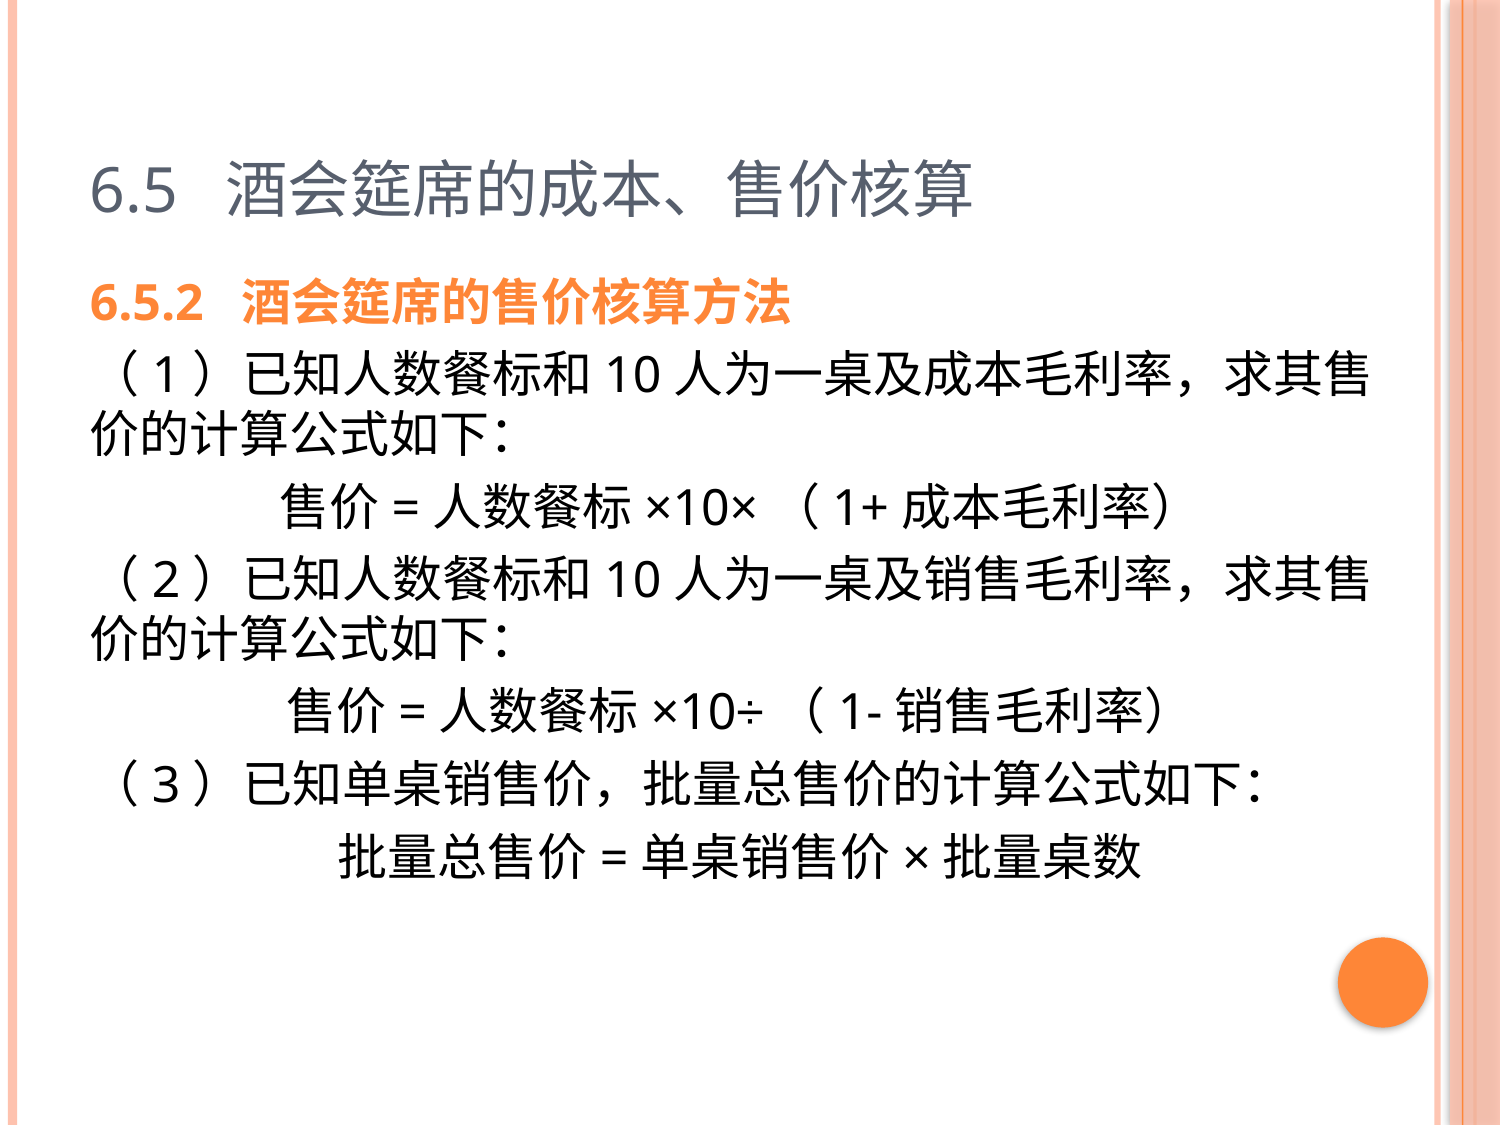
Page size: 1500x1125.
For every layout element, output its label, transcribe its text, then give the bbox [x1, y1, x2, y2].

list 6.5.2 酒会筵席的售价核算方法 （1）已知人数餐标和10人为一桌及成本毛利率，求其售价的计算公式如下： 售价=人数餐标×10×（1+成本毛利率） （2）已知人数餐标和10人为一桌及销售毛利率，求其售价的计算公式如下： 售价=人数餐标×10÷（1-销售毛利率） （3）已知单桌销售价，批量总售价的计算公式如下： 批量总售价=单桌销售价×批量桌数 [74, 262, 1407, 1063]
title 6.5 酒会筵席的成本、售价核算 [75, 45, 1300, 233]
